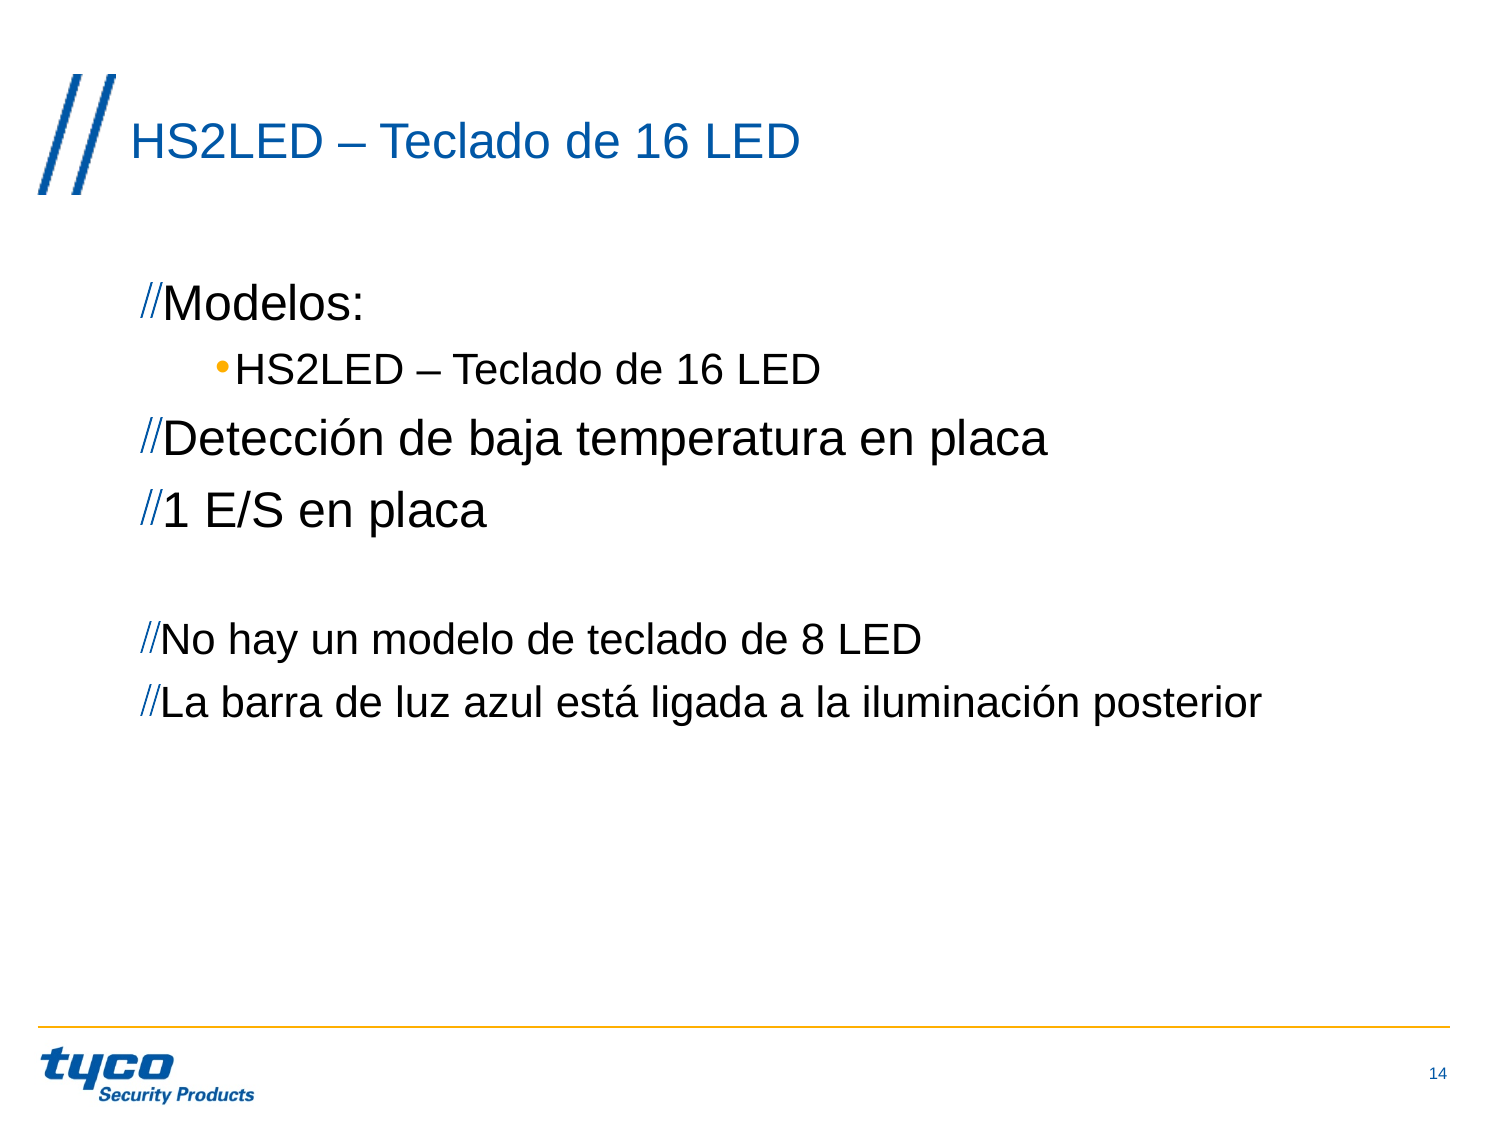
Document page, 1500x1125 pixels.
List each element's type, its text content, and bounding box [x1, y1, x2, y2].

picture [140, 684, 171, 716]
text_box [97, 1061, 228, 1091]
picture [34, 1040, 260, 1107]
slide_number 14 [1387, 1042, 1463, 1103]
picture [140, 621, 171, 653]
picture [140, 417, 176, 453]
list Modelos: HS2LED – Teclado de 16 LED Detección de baja temperatura en placa 1 E/S en placa No hay un modelo de teclado de 8 LED La barra de luz azul está ligada a la iluminación posterior [124, 262, 1426, 976]
title HS2LED – Teclado de 16 LED [115, 44, 1426, 233]
picture [140, 282, 176, 318]
picture [140, 489, 176, 525]
picture [37, 74, 115, 195]
